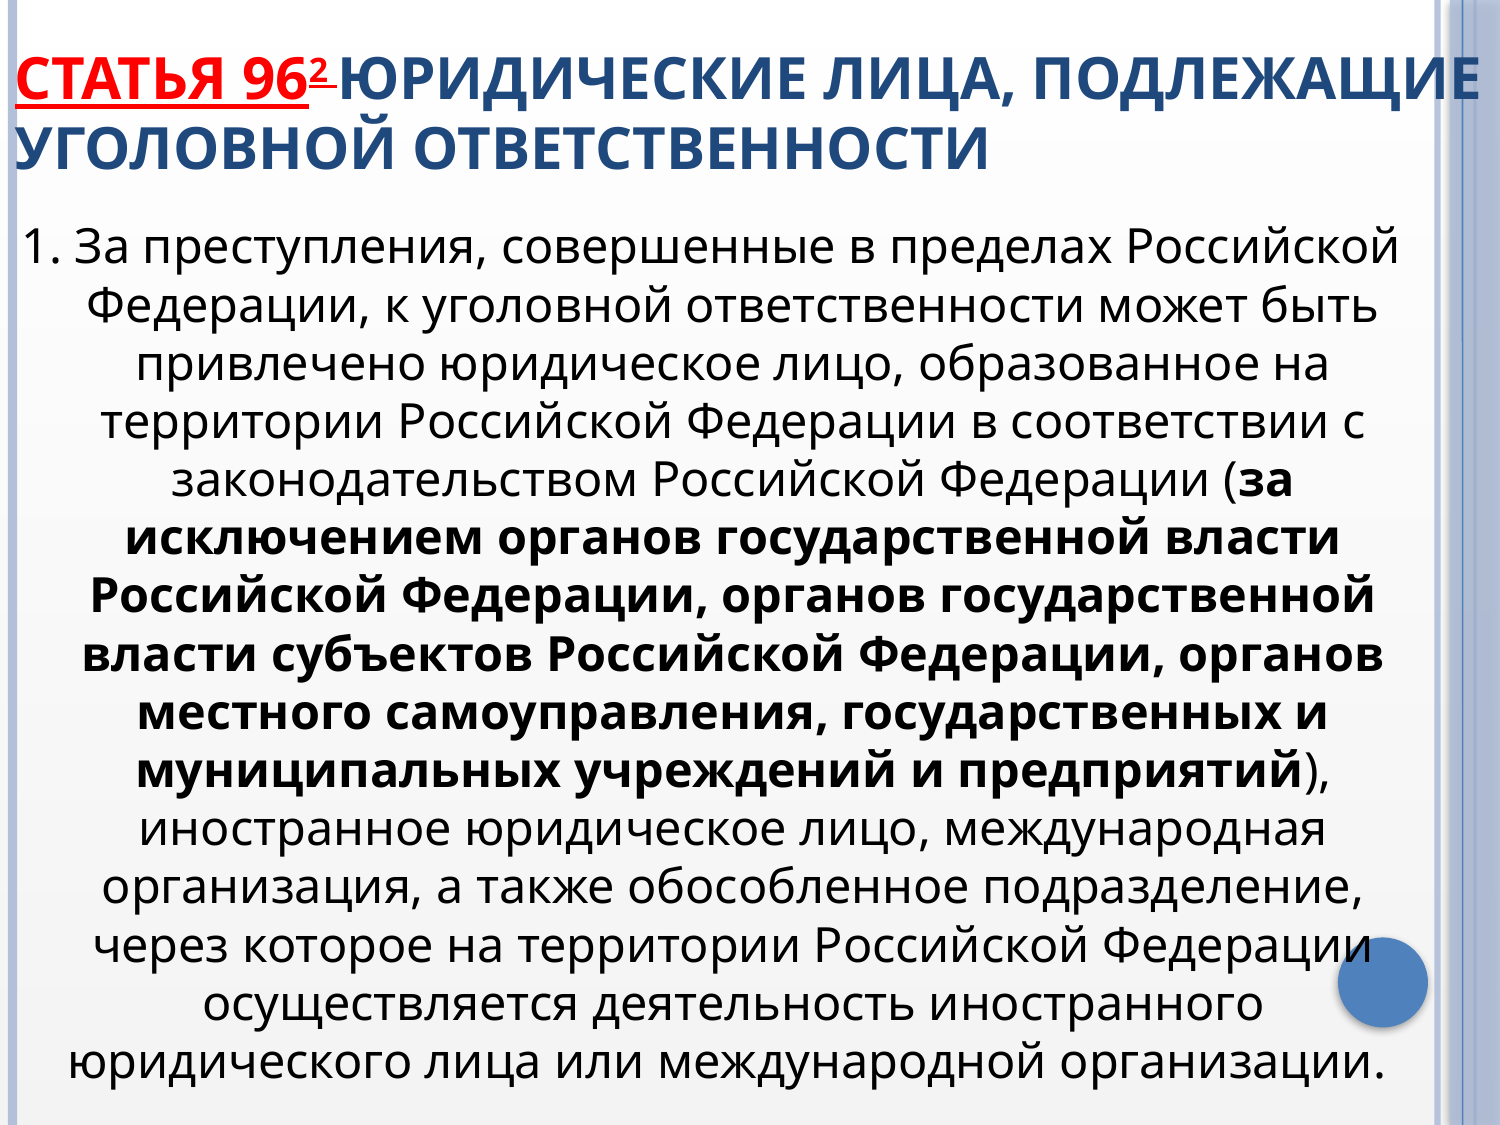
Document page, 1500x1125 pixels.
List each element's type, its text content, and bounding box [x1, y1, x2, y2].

list 1. За преступления, совершенные в пределах Российской Федерации, к уголовной ответственности может быть привлечено юридическое лицо, образованное на территории Российской Федерации в соответствии с законодательством Российской Федерации (за исключением органов государственной власти Российской Федерации, органов государственной власти субъектов Российской Федерации, органов местного самоуправления, государственных и муниципальных учреждений и предприятий), иностранное юридическое лицо, международная организация, а также обособленное подразделение, через которое на территории Российской Федерации осуществляется деятельность иностранного юридического лица или международной организации. [0, 208, 1424, 1125]
title Статья 962 Юридические лица, подлежащие уголовной ответственности [0, 0, 1500, 189]
